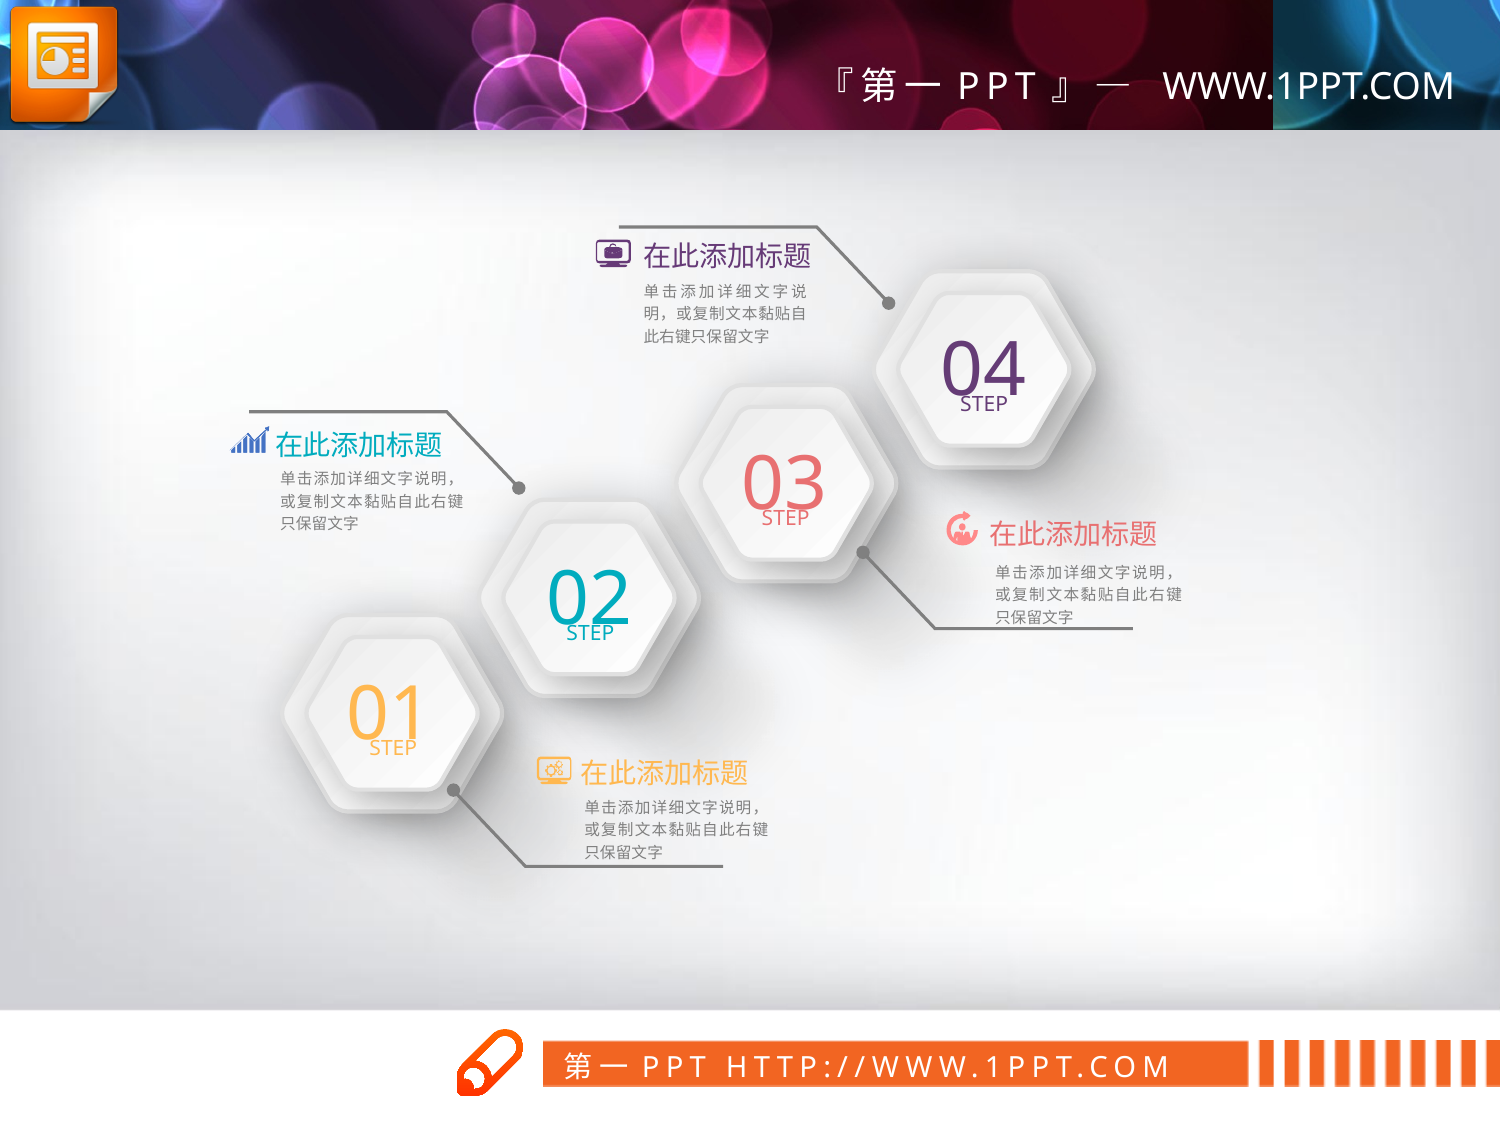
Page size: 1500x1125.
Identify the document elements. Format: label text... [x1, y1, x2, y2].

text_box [1136, 567, 1186, 632]
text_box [281, 585, 595, 977]
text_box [675, 354, 988, 746]
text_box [446, 783, 724, 867]
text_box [595, 230, 876, 281]
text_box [856, 545, 1134, 629]
text_box 单击添加详细文字说明，或复制文本黏贴自此右键只保留文字 [265, 502, 472, 540]
text_box 单击添加详细文字说明，或复制文本黏贴自此右键只保留文字 [1189, 566, 1197, 634]
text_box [872, 240, 1186, 544]
text_box 单击添加详细文字说明，或复制文本黏贴自此右键只保留文字 [628, 319, 822, 353]
picture [543, 1040, 1500, 1087]
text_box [727, 798, 791, 860]
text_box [946, 508, 1198, 559]
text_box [536, 747, 787, 798]
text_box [477, 468, 670, 781]
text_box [229, 419, 463, 469]
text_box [248, 411, 526, 495]
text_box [618, 226, 896, 311]
picture [0, 0, 1500, 1012]
